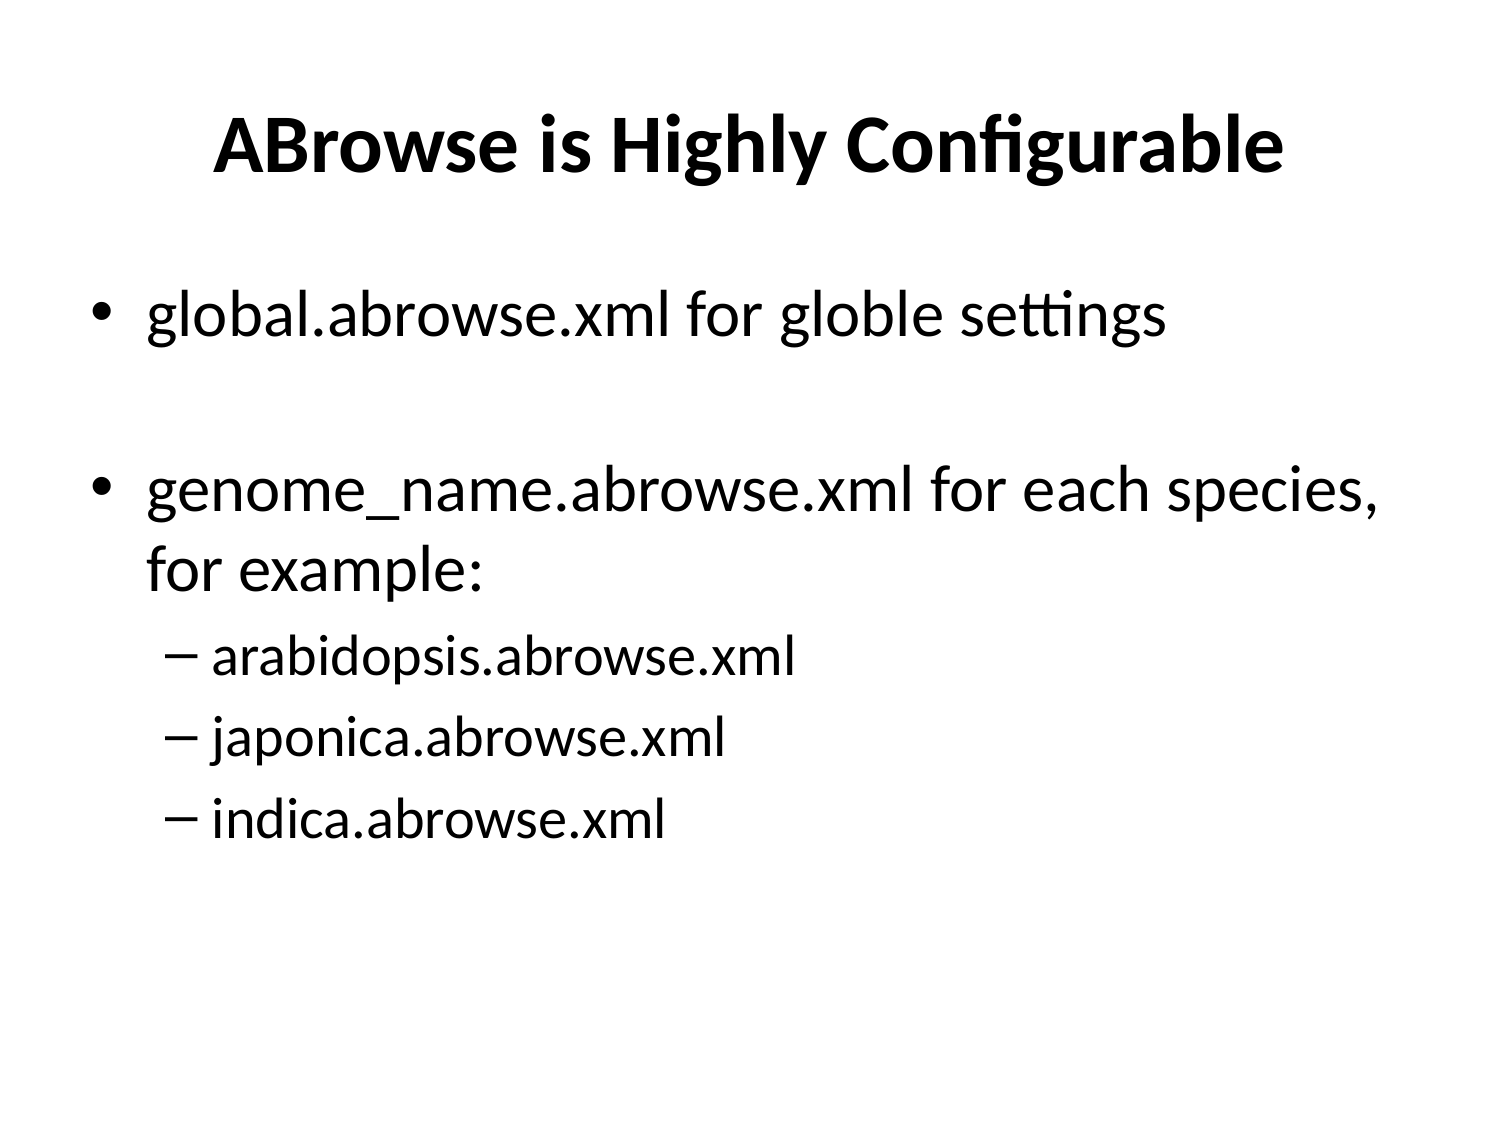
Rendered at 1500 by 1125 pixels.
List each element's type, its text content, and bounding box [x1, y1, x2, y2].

list global.abrowse.xml for globle settings genome_name.abrowse.xml for each species, for example: arabidopsis.abrowse.xml japonica.abrowse.xml indica.abrowse.xml [75, 262, 1425, 1005]
title ABrowse is Highly Configurable [75, 45, 1425, 233]
